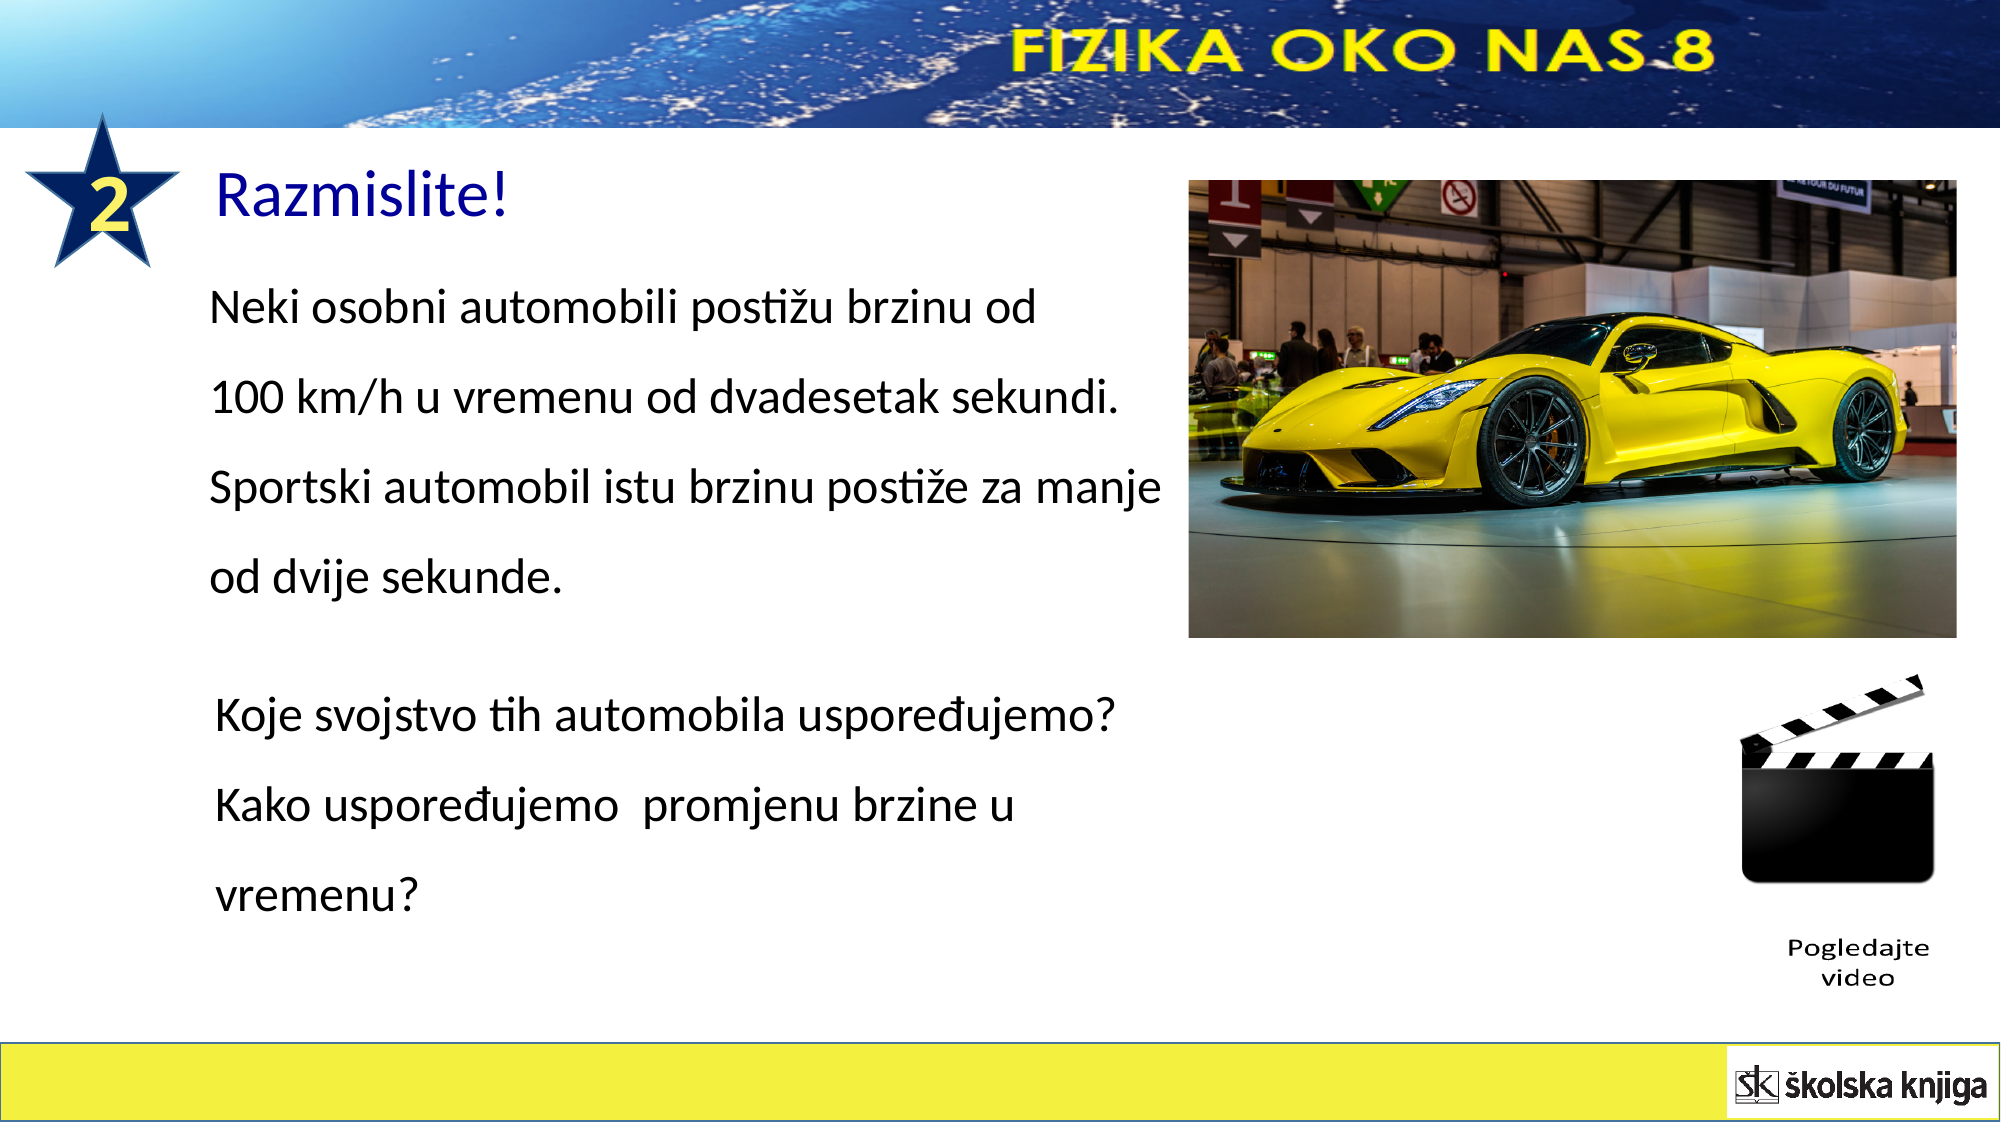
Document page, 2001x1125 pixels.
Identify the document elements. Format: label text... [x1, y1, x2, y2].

text_box Neki osobni automobili postižu brzinu od 100 km/h u vremenu od dvadesetak sekundi. Sportski automobil istu brzinu postiže za manje od dvije sekunde. [194, 235, 1188, 611]
picture [1738, 674, 1936, 885]
picture [1727, 1046, 1998, 1118]
picture [1759, 923, 1957, 1008]
text_box Koje svojstvo tih automobila uspoređujemo? Kako uspoređujemo promjenu brzine u vremenu? [200, 643, 1205, 929]
text_box Razmislite! [200, 142, 1002, 238]
text_box 2 [24, 111, 181, 269]
picture [1188, 180, 1957, 638]
picture [0, 0, 2000, 128]
